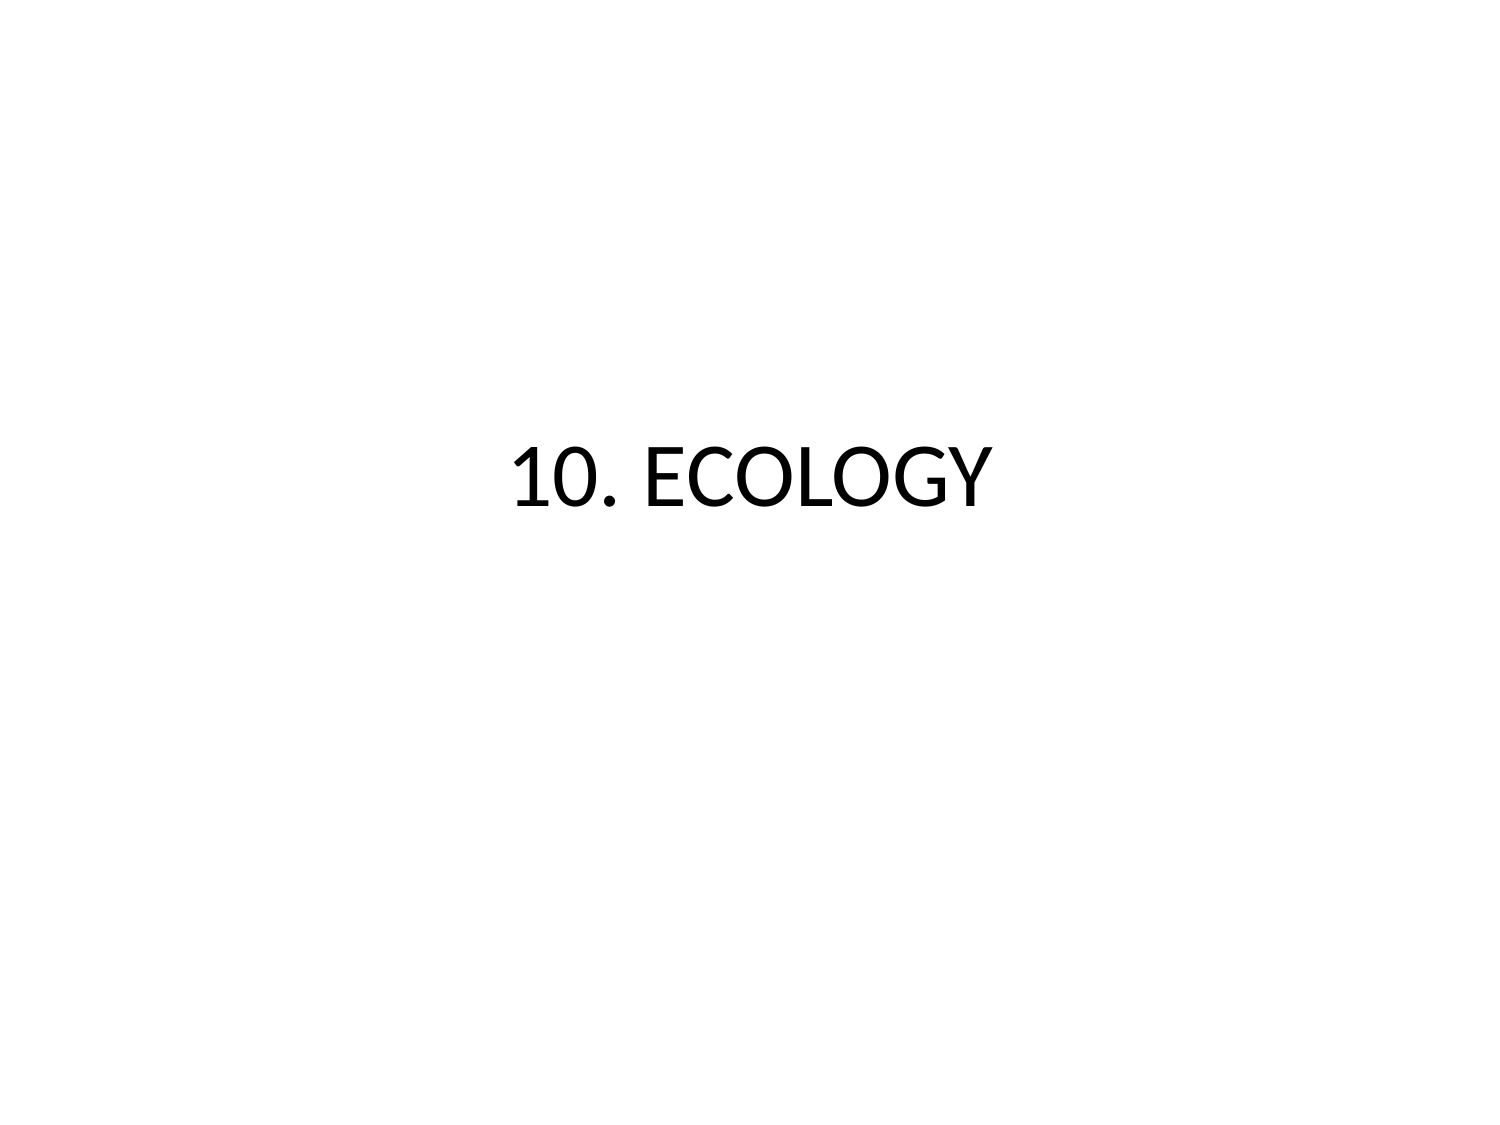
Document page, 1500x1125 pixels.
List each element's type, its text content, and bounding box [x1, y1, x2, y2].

title 10. ECOLOGY [112, 349, 1388, 591]
